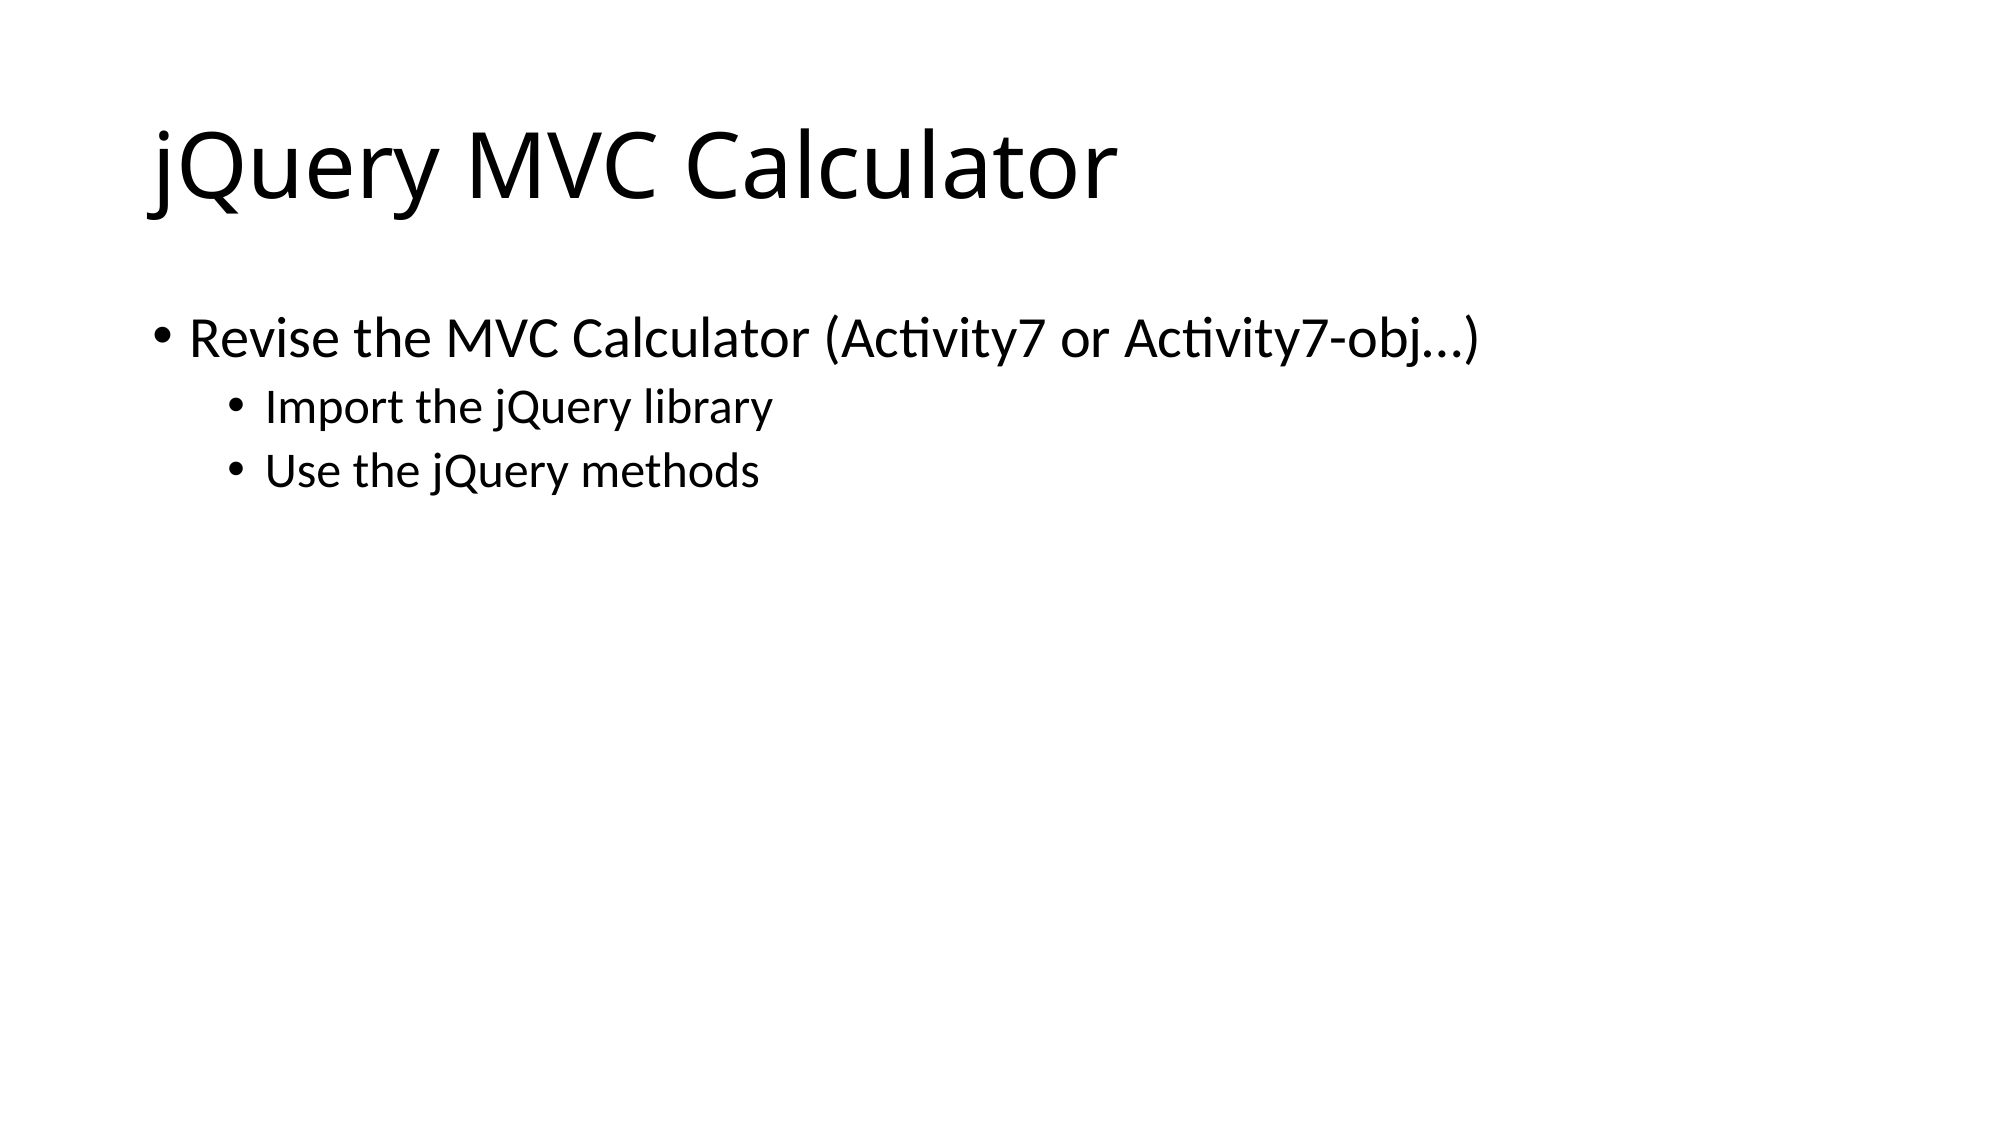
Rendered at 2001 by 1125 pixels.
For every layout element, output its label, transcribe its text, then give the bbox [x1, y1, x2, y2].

title jQuery MVC Calculator [137, 59, 1863, 278]
list Revise the MVC Calculator (Activity7 or Activity7-obj…) Import the jQuery library Use the jQuery methods [137, 299, 1863, 1014]
